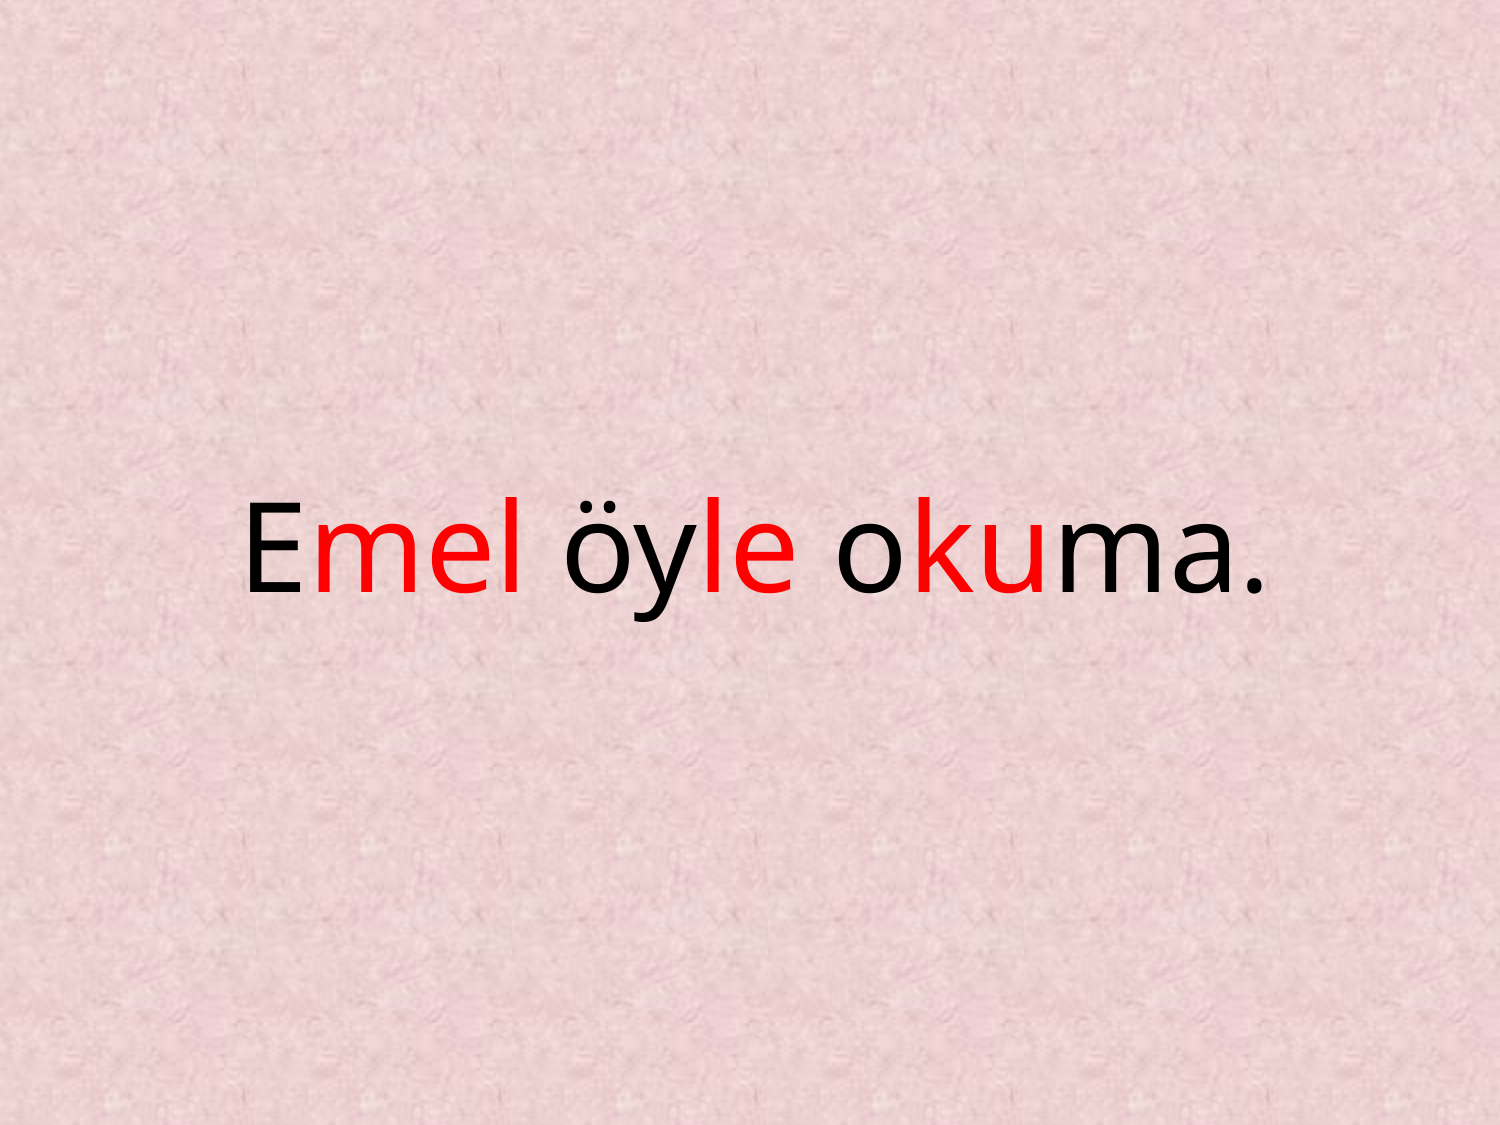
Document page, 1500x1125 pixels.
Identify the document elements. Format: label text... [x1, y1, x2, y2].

title Emel öyle okuma. [117, 421, 1393, 663]
